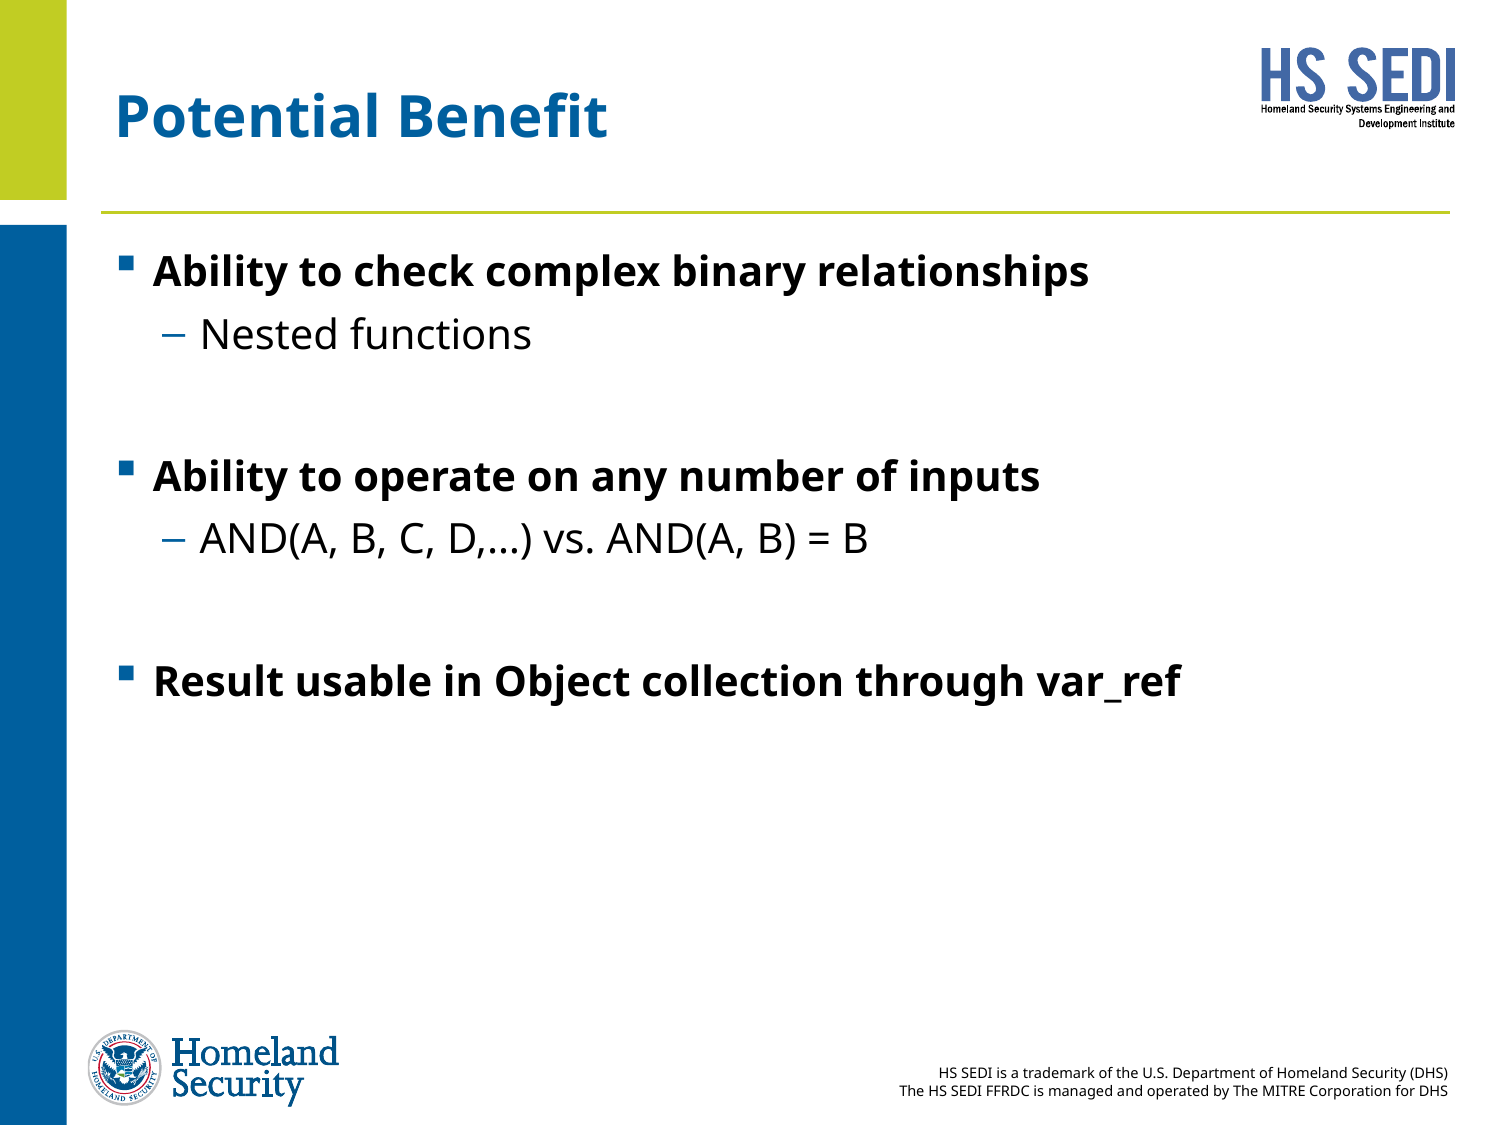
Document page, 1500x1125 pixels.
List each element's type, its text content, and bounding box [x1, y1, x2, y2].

list Ability to check complex binary relationships Nested functions Ability to operate on any number of inputs AND(A, B, C, D,…) vs. AND(A, B) = B Result usable in Object collection through var_ref [99, 237, 1450, 1005]
title Potential Benefit [99, 45, 1248, 188]
